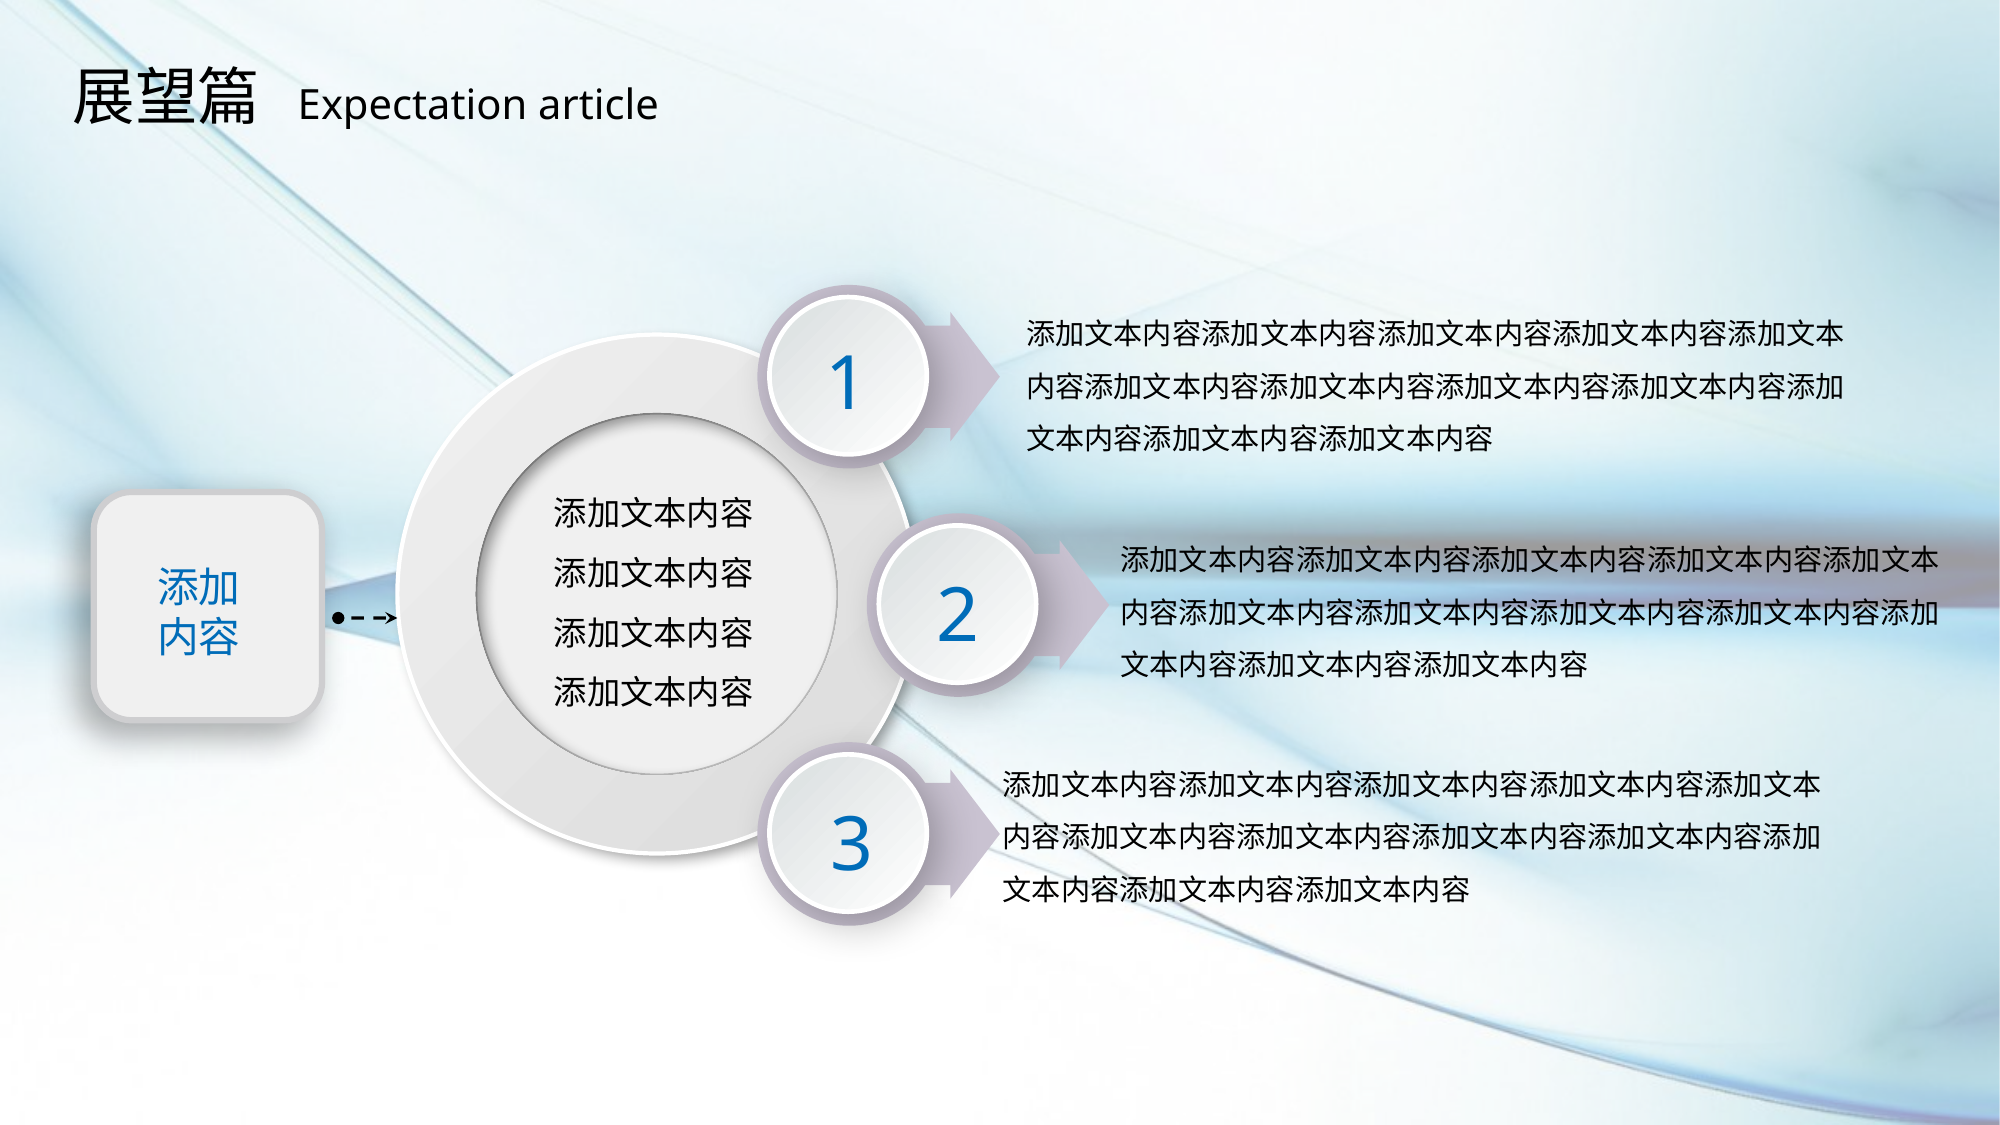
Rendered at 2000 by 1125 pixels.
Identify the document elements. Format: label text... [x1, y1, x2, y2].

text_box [397, 334, 844, 867]
text_box [332, 611, 345, 625]
text_box [91, 489, 325, 723]
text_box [739, 724, 1001, 958]
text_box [739, 266, 1001, 501]
text_box 添加文本内容添加文本内容添加文本内容添加文本内容添加文本内容添加文本内容添加文本内容添加文本内容添加文本内容添加文本内容添加文本内容添加文本内容 [1005, 741, 1839, 914]
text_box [849, 495, 1110, 729]
text_box [384, 611, 392, 625]
text_box Expectation article [286, 72, 671, 134]
text_box 展望篇 [61, 51, 272, 138]
text_box 添加文本内容添加文本内容添加文本内容添加文本内容添加文本内容添加文本内容添加文本内容添加文本内容添加文本内容添加文本内容添加文本内容添加文本内容 [1114, 516, 1957, 689]
text_box 添加文本内容添加文本内容添加文本内容添加文本内容添加文本内容添加文本内容添加文本内容添加文本内容添加文本内容添加文本内容添加文本内容添加文本内容 [1011, 290, 1862, 463]
text_box 添加 内容 [142, 553, 256, 669]
